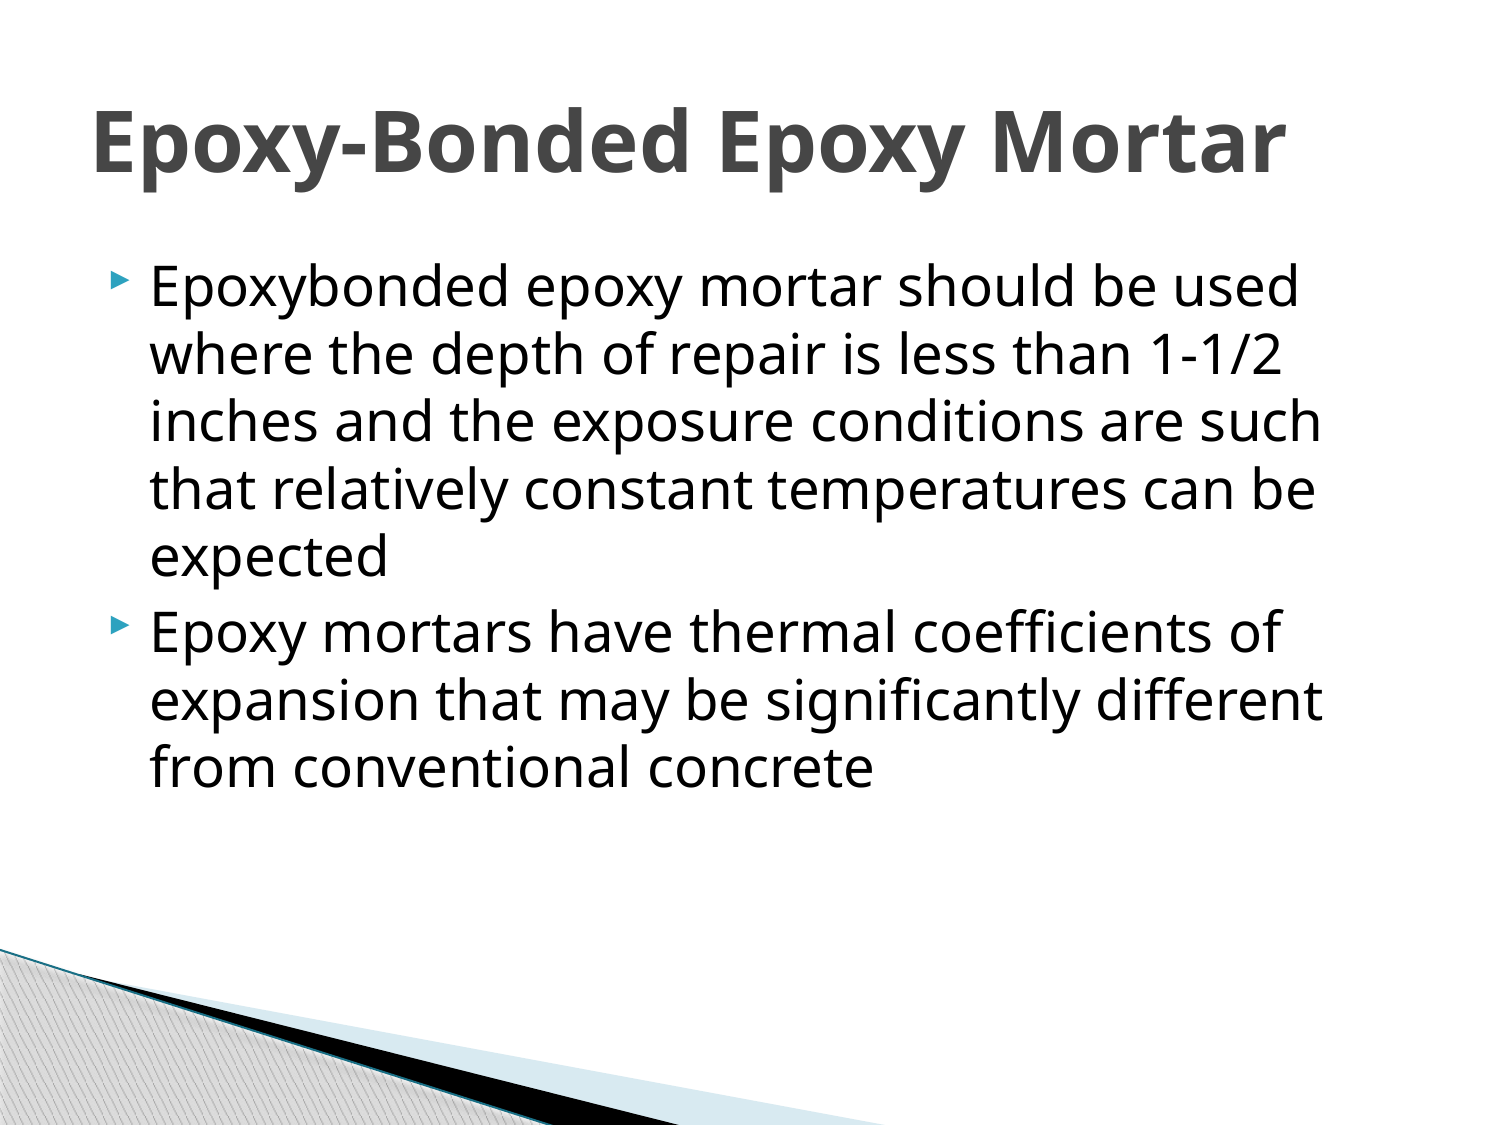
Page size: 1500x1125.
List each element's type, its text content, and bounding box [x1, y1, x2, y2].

title Epoxy-Bonded Epoxy Mortar [75, 45, 1425, 233]
list Epoxybonded epoxy mortar should be used where the depth of repair is less than 1-1/2 inches and the exposure conditions are such that relatively constant temperatures can be expected Epoxy mortars have thermal coefficients of expansion that may be significantly different from conventional concrete [75, 243, 1425, 986]
